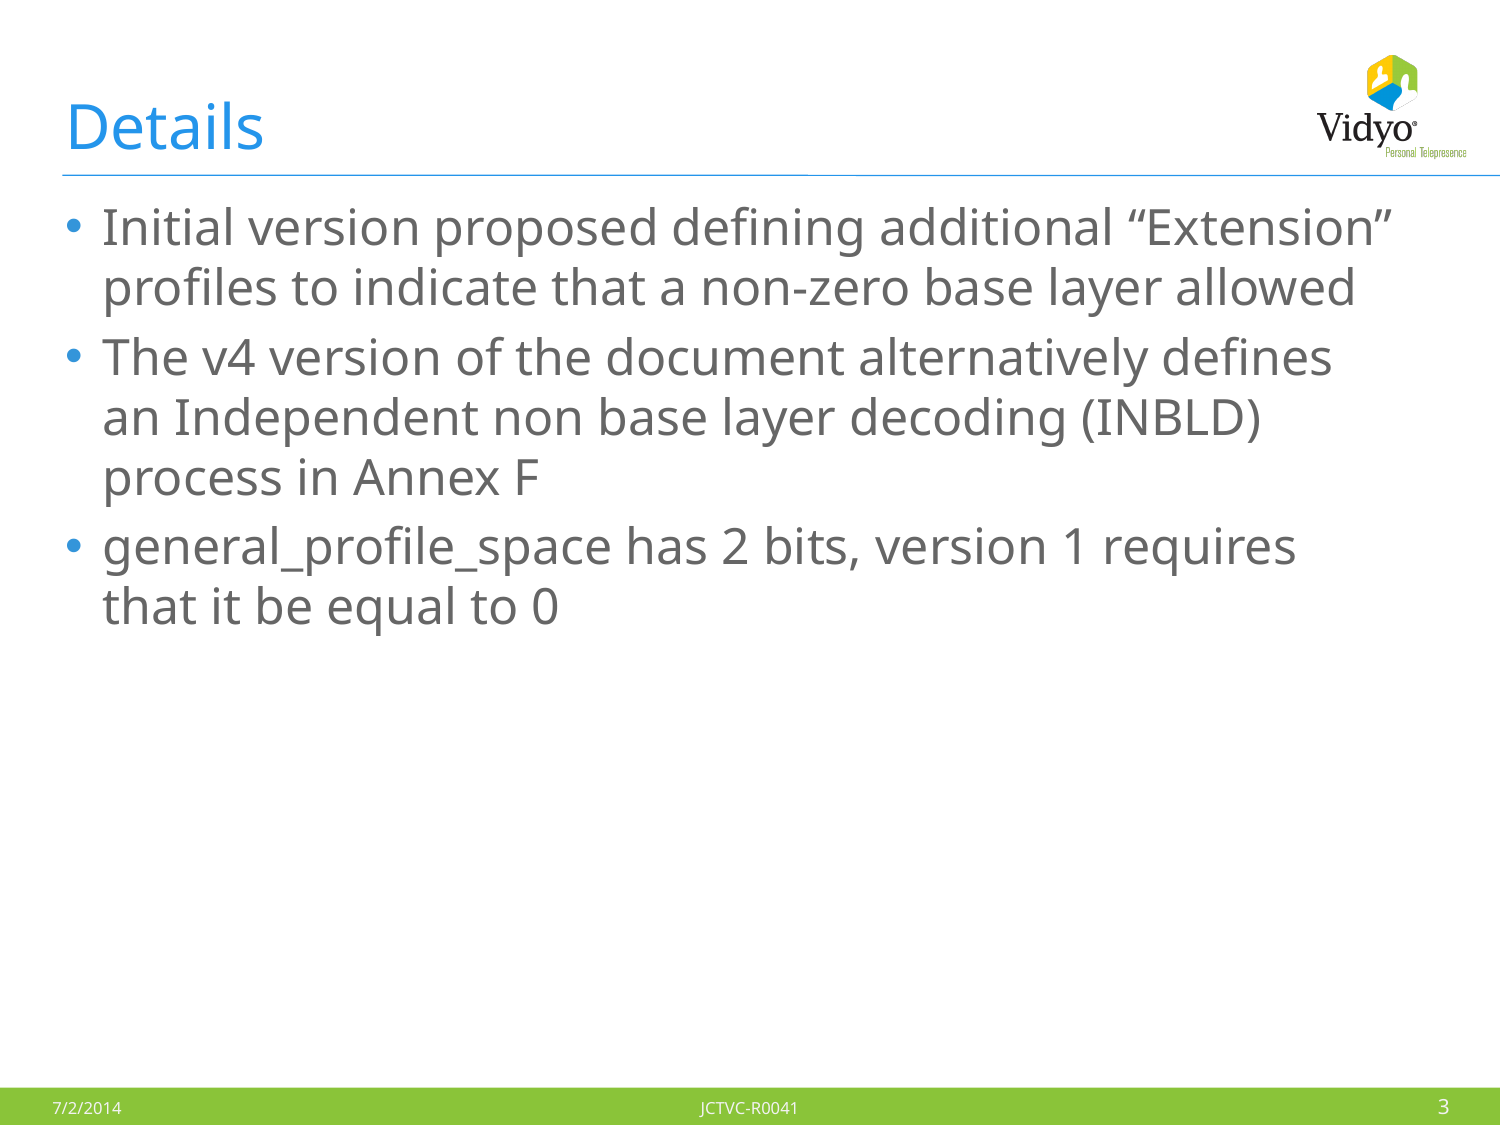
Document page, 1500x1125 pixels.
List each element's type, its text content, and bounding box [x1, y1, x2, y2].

list Initial version proposed defining additional “Extension” profiles to indicate that a non-zero base layer allowed The v4 version of the document alternatively defines an Independent non base layer decoding (INBLD) process in Annex F general_profile_space has 2 bits, version 1 requires that it be equal to 0 [49, 187, 1413, 1026]
title Details [49, 12, 1338, 170]
picture [1338, 52, 1470, 162]
